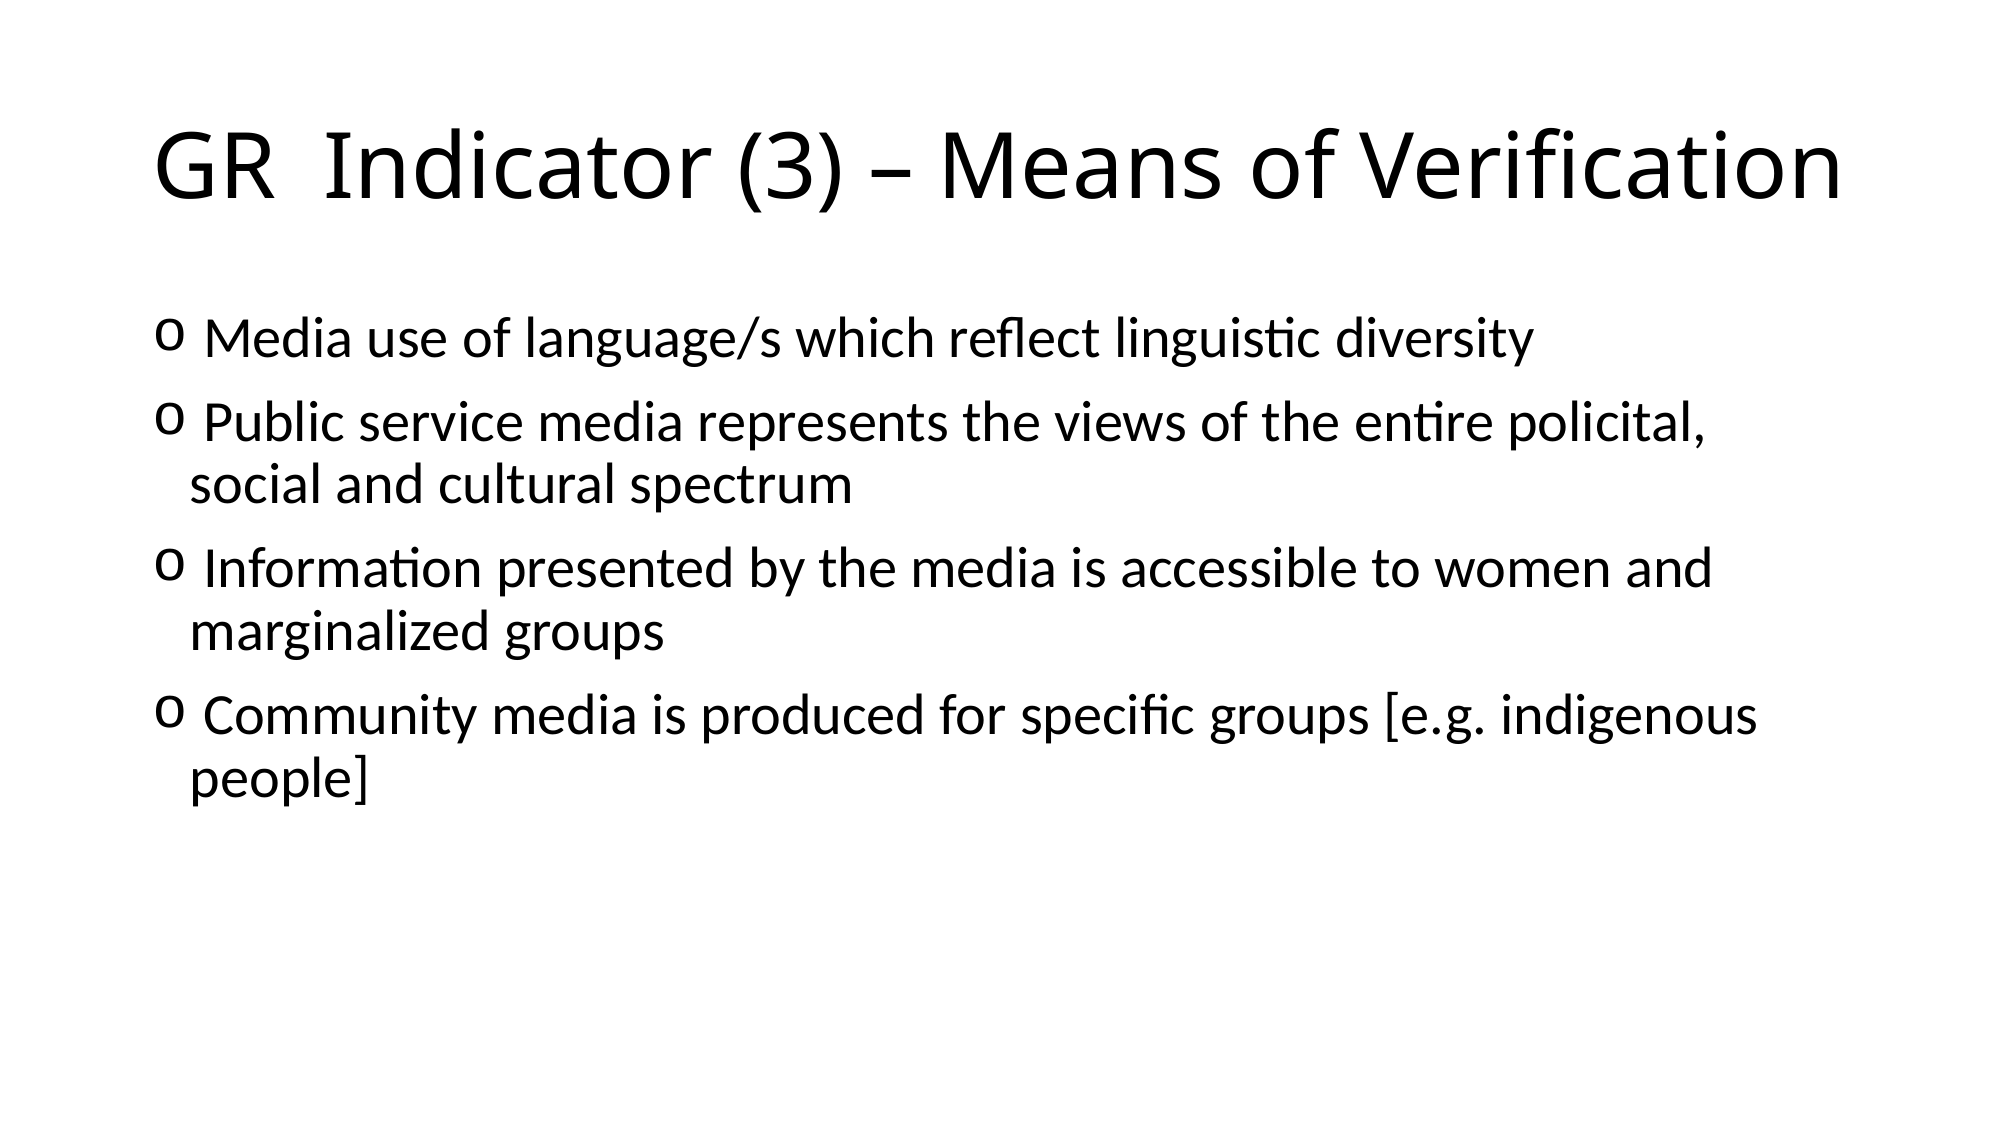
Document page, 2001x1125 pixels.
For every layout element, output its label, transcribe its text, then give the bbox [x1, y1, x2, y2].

list Media use of language/s which reflect linguistic diversity Public service media represents the views of the entire policital, social and cultural spectrum Information presented by the media is accessible to women and marginalized groups Community media is produced for specific groups [e.g. indigenous people] [137, 299, 1863, 1014]
title GR Indicator (3) – Means of Verification [137, 59, 1863, 278]
